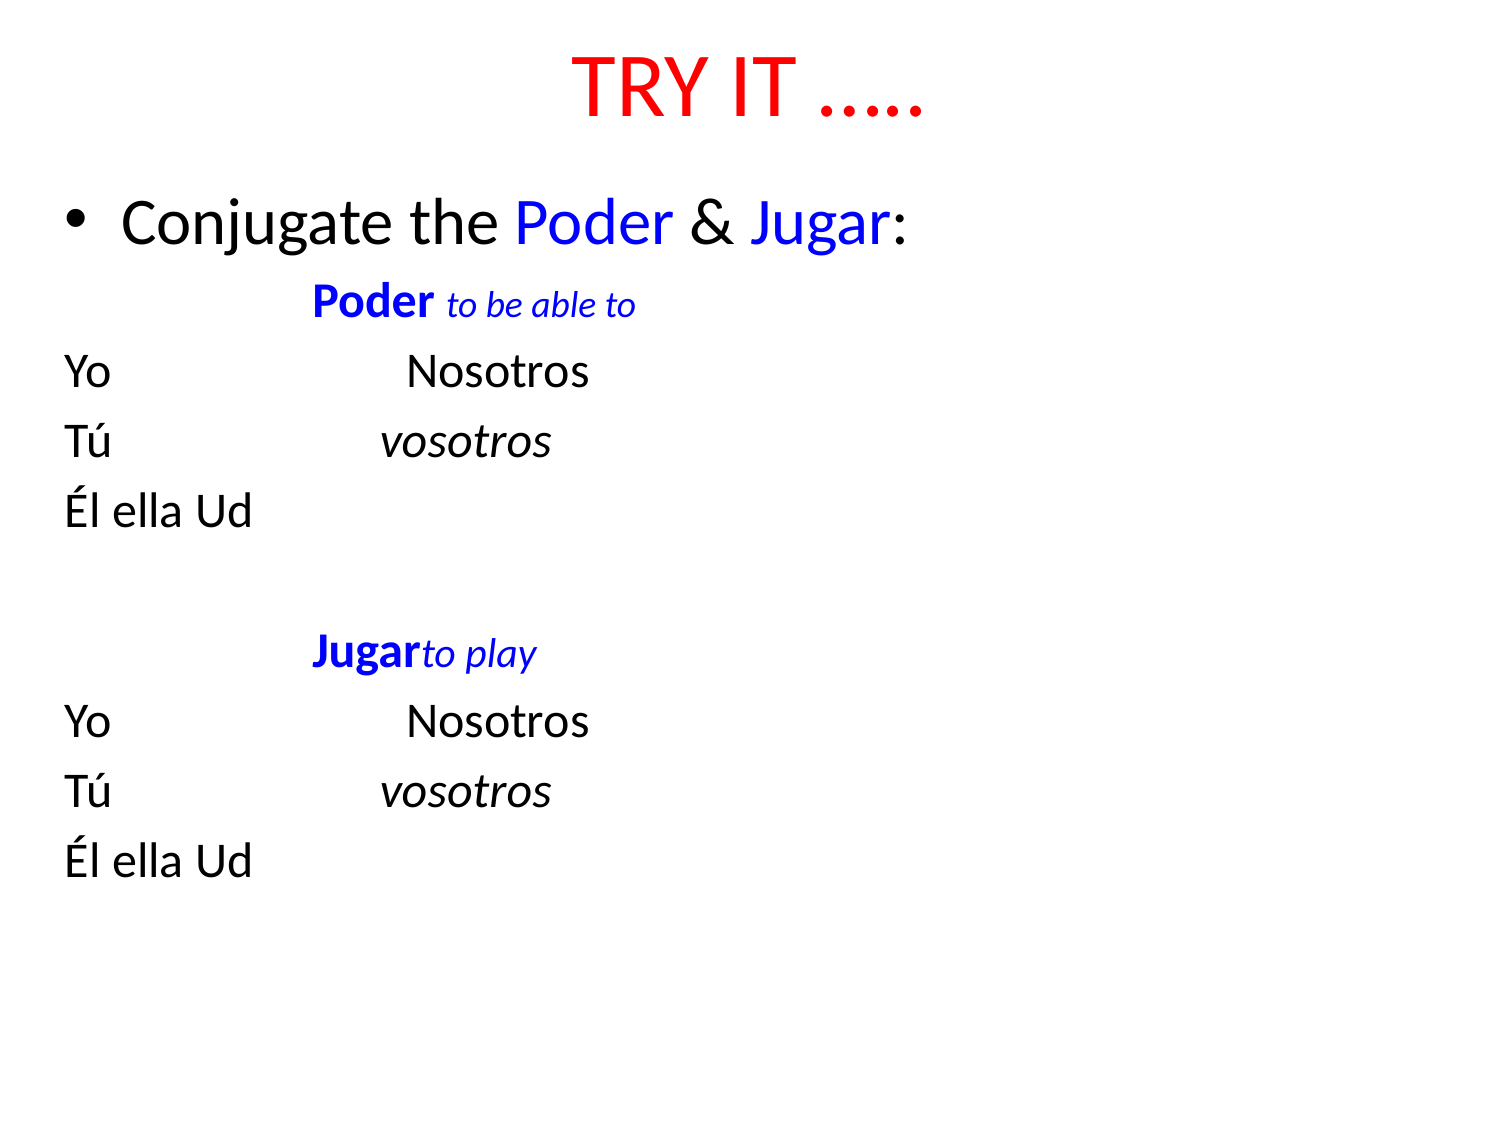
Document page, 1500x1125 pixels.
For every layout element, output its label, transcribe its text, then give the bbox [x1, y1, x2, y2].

text_box Conjugate the Poder & Jugar: Poder to be able to Yo Nosotros Tú vosotros Él ella Ud Jugar to play Yo Nosotros Tú vosotros Él ella Ud [49, 170, 1400, 913]
text_box TRY IT ….. [74, 17, 1425, 163]
